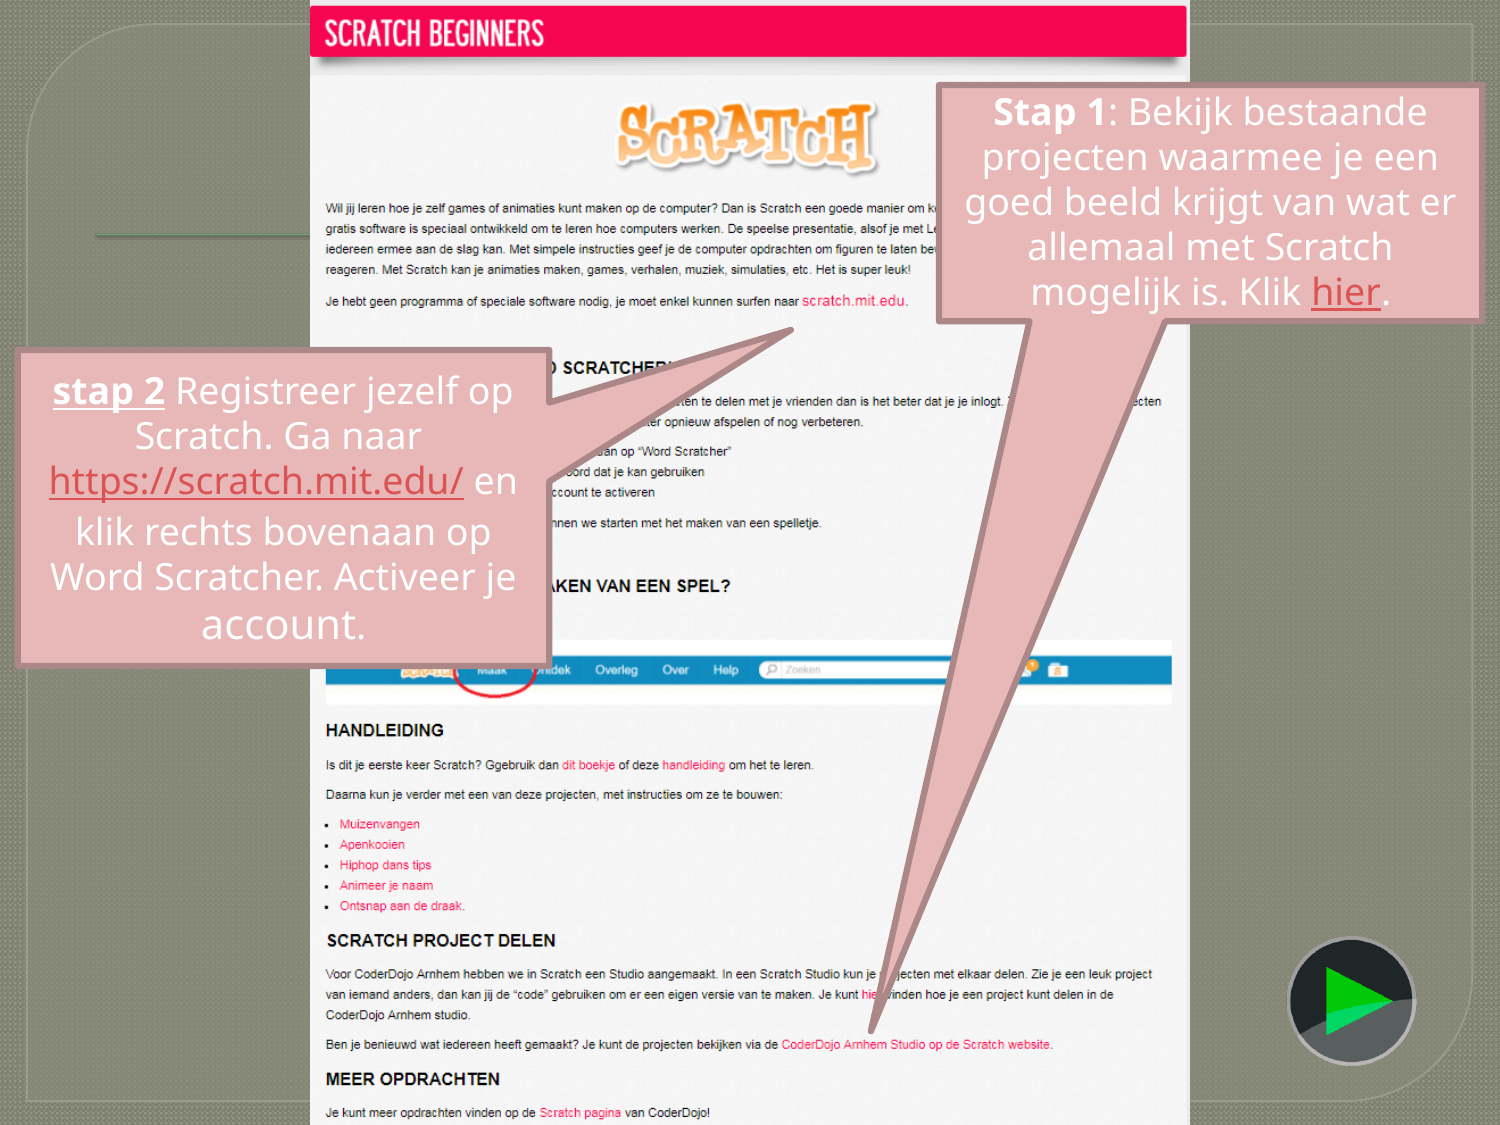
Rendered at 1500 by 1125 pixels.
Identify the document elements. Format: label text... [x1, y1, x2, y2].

picture [310, 0, 1190, 1125]
text_box Stap 1: Bekijk bestaande projecten waarmee je een goed beeld krijgt van wat er allemaal met Scratch mogelijk is. Klik hier. [1196, 81, 1486, 325]
picture [1269, 917, 1434, 1083]
text_box stap 2 Registreer jezelf op Scratch. Ga naar https://scratch.mit.edu/ en klik rechts bovenaan op Word Scratcher. Activeer je account. [14, 346, 303, 670]
